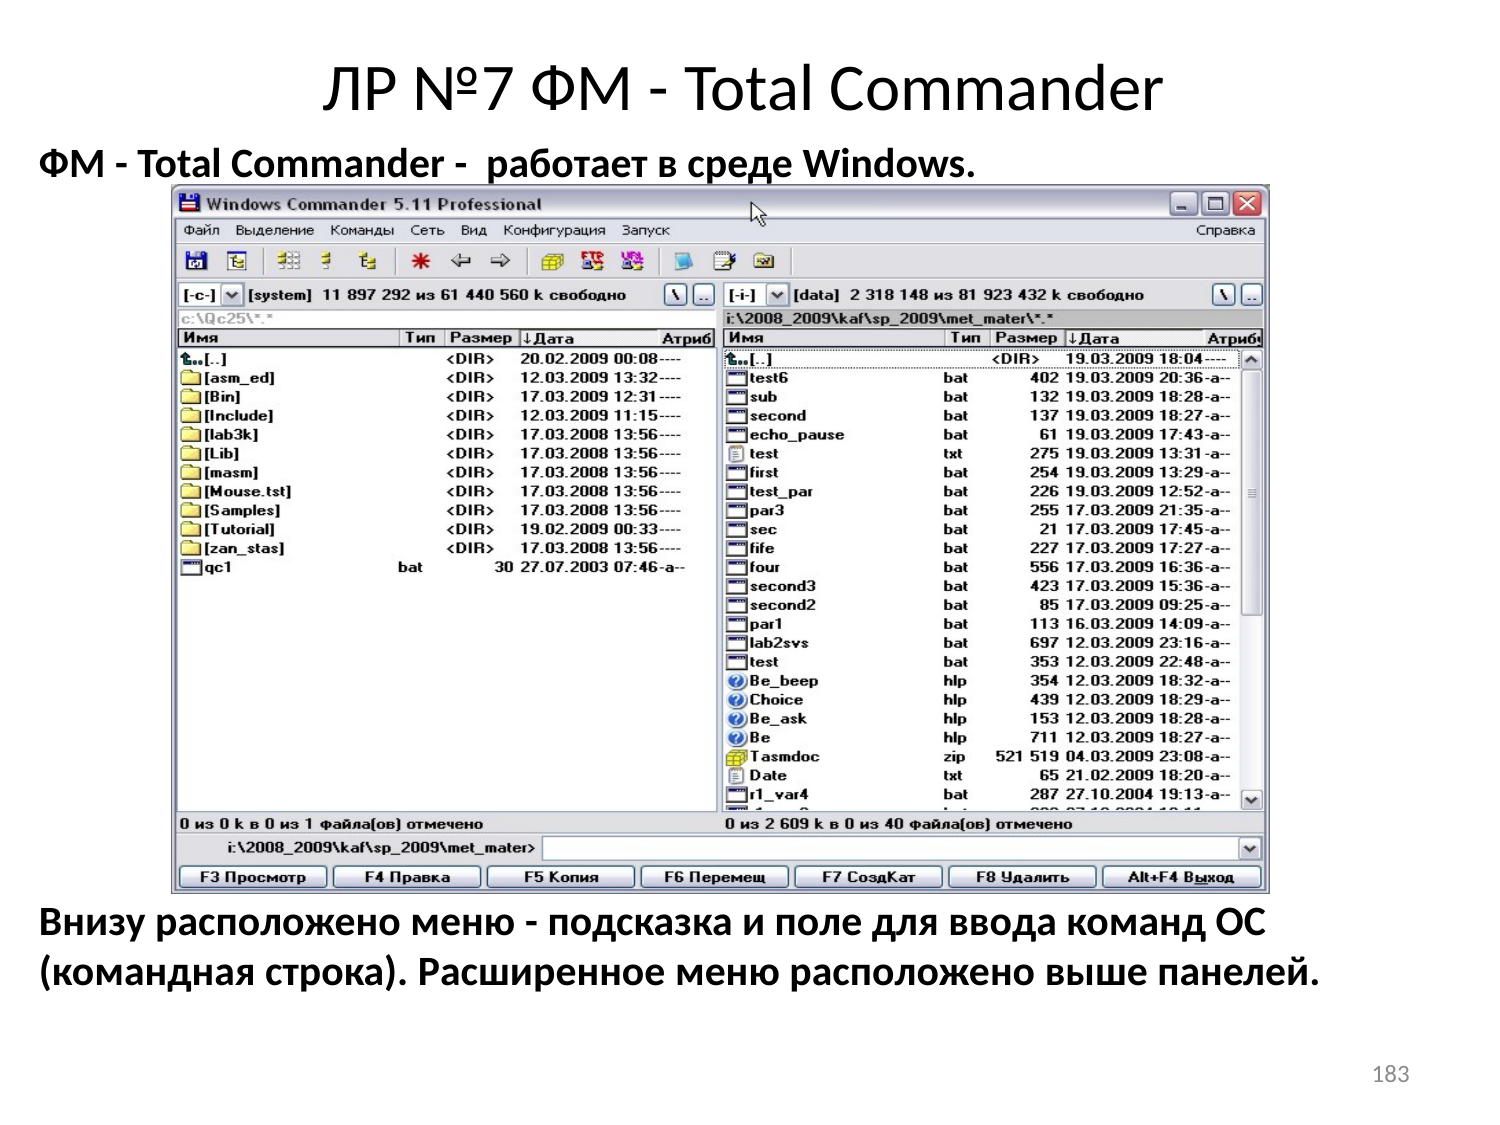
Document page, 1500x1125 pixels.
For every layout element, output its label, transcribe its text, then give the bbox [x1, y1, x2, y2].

picture [170, 184, 1271, 894]
slide_number 183 [1074, 1042, 1425, 1103]
text_box ФМ - Total Commander - работает в среде Windows. Внизу расположено меню - подсказка и поле для ввода команд ОС (командная строка). Расширенное меню расположено выше панелей. [23, 128, 1448, 1038]
title ЛР №7 ФМ - Total Commander [135, 19, 1353, 128]
